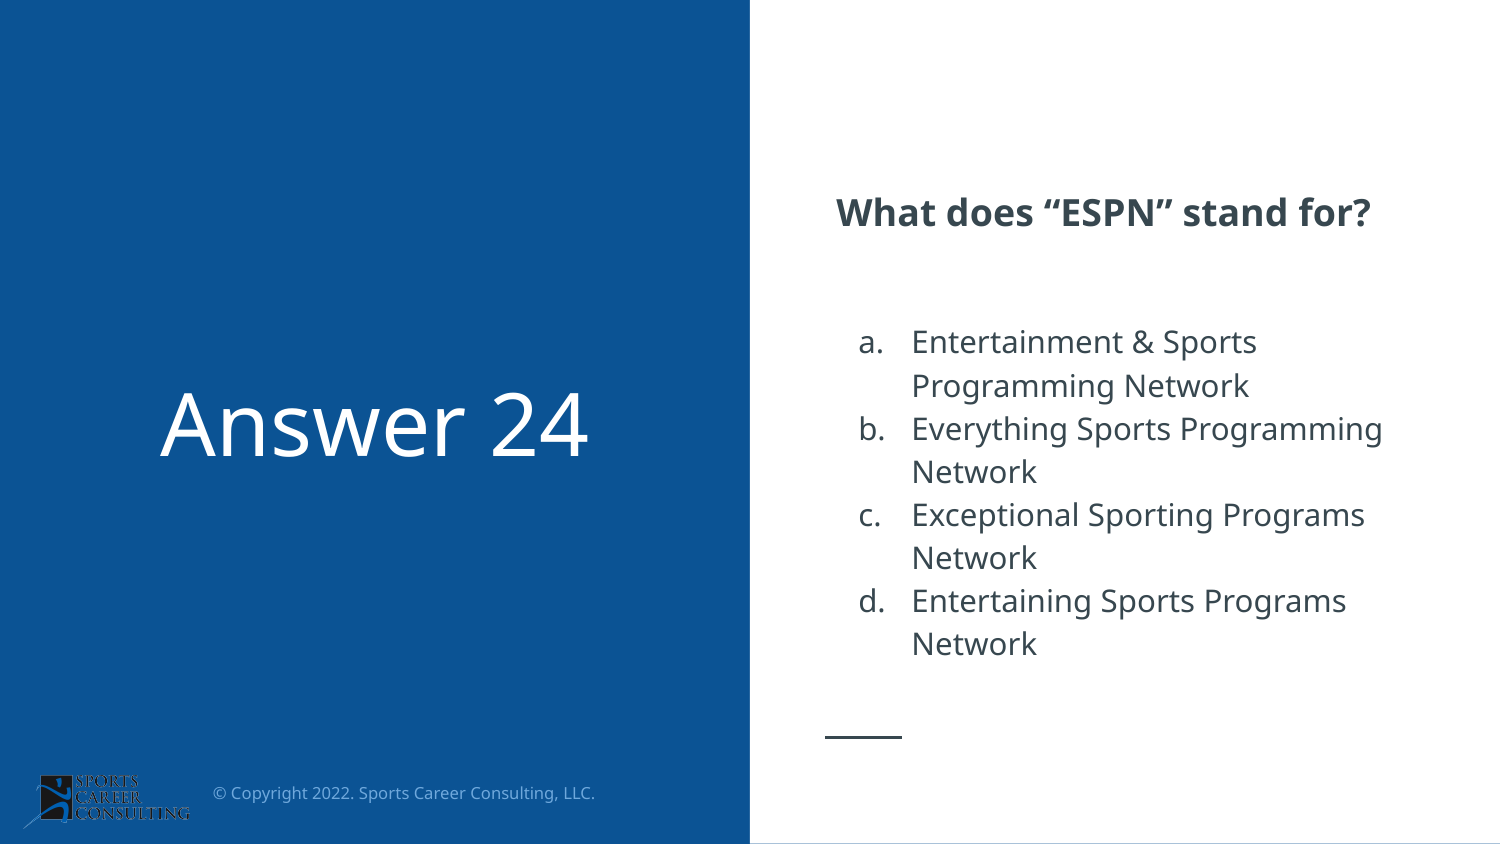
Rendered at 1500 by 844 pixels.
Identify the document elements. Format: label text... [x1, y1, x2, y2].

list What does “ESPN” stand for? Entertainment & Sports Programming Network Everything Sports Programming Network Exceptional Sporting Programs Network Entertaining Sports Programs Network [821, 118, 1486, 725]
picture [22, 774, 190, 829]
text_box © Copyright 2022. Sports Career Consulting, LLC. [197, 767, 750, 838]
title Answer 24 [43, 298, 708, 546]
